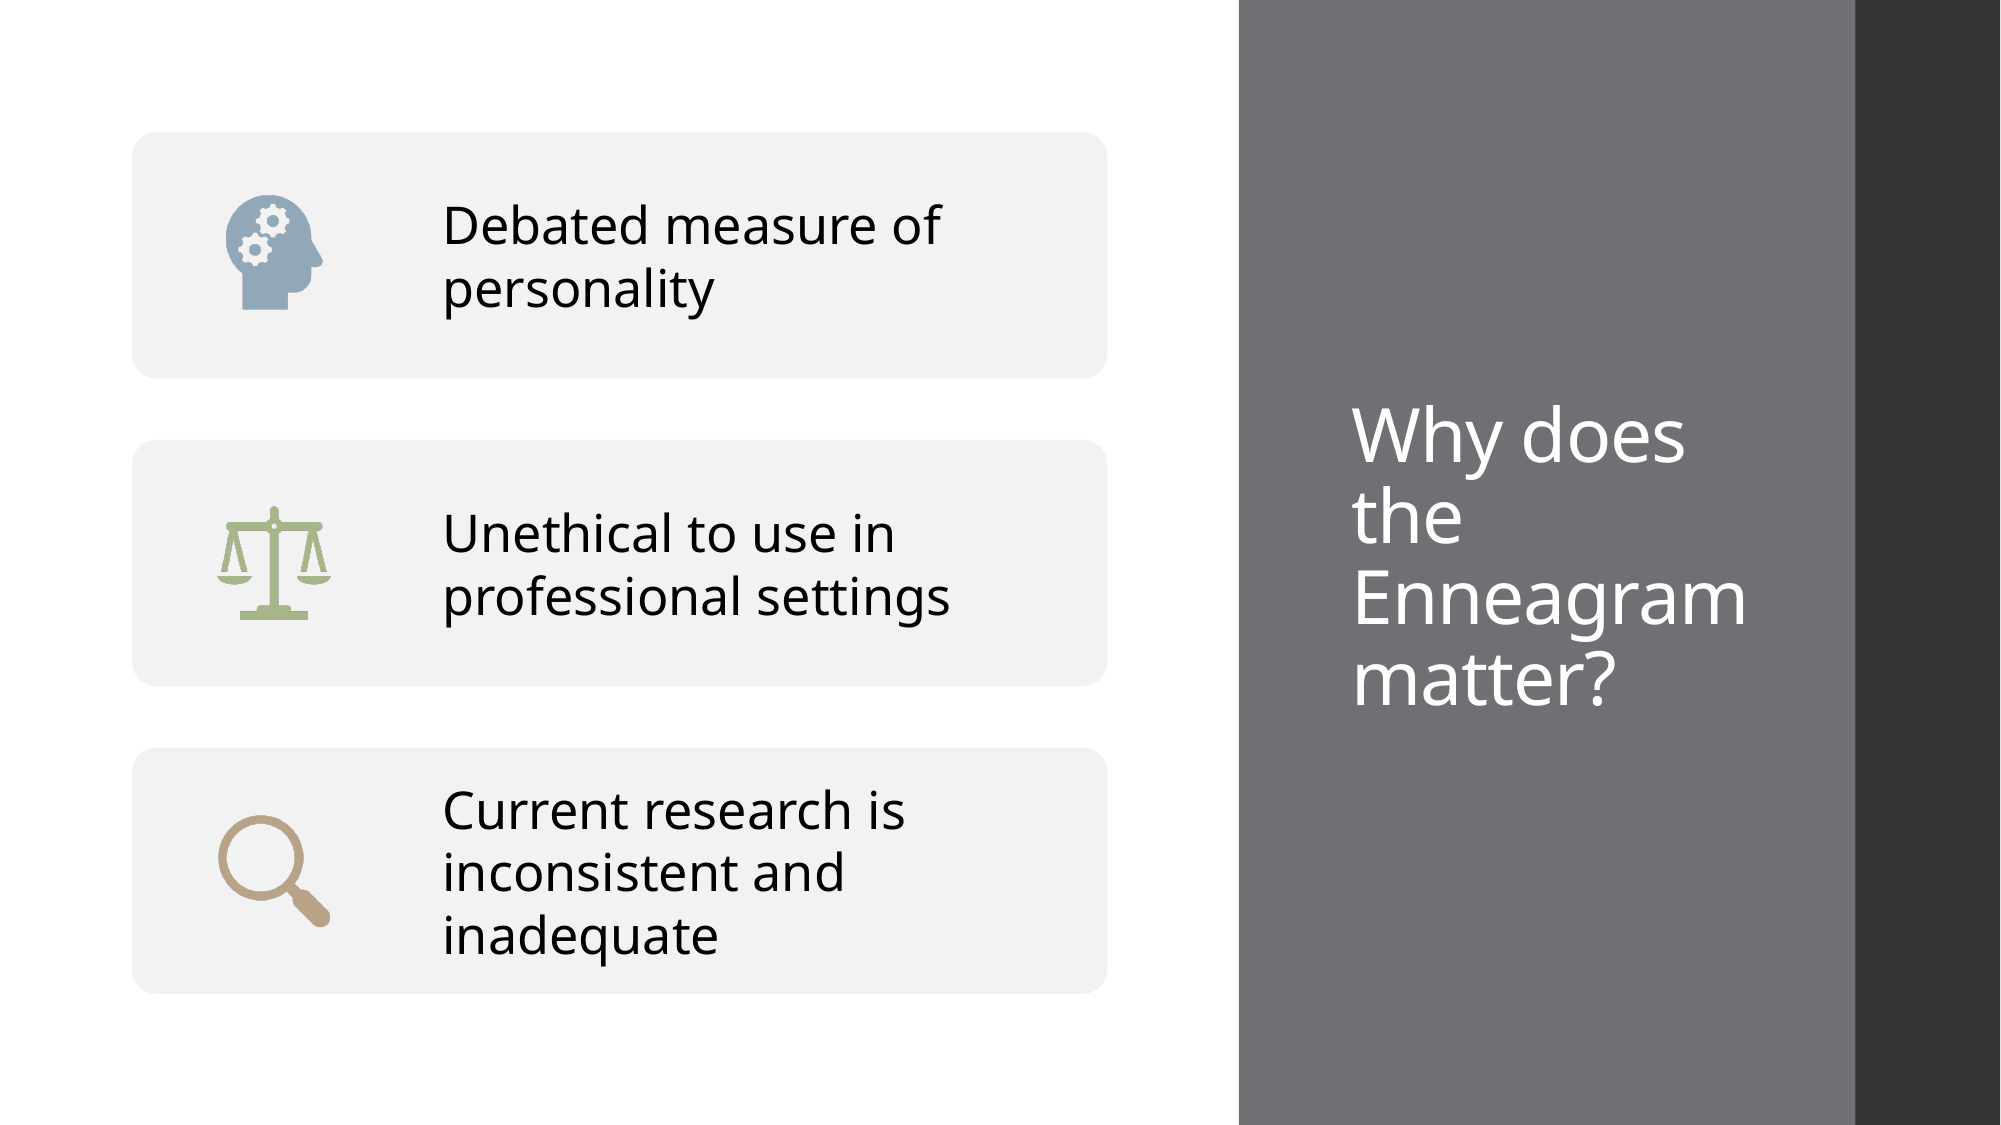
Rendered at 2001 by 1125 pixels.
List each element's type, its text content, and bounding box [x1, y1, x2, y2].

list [131, 131, 1108, 995]
text_box [1238, 0, 1856, 1125]
title Why does the Enneagram matter? [1336, 131, 1800, 988]
